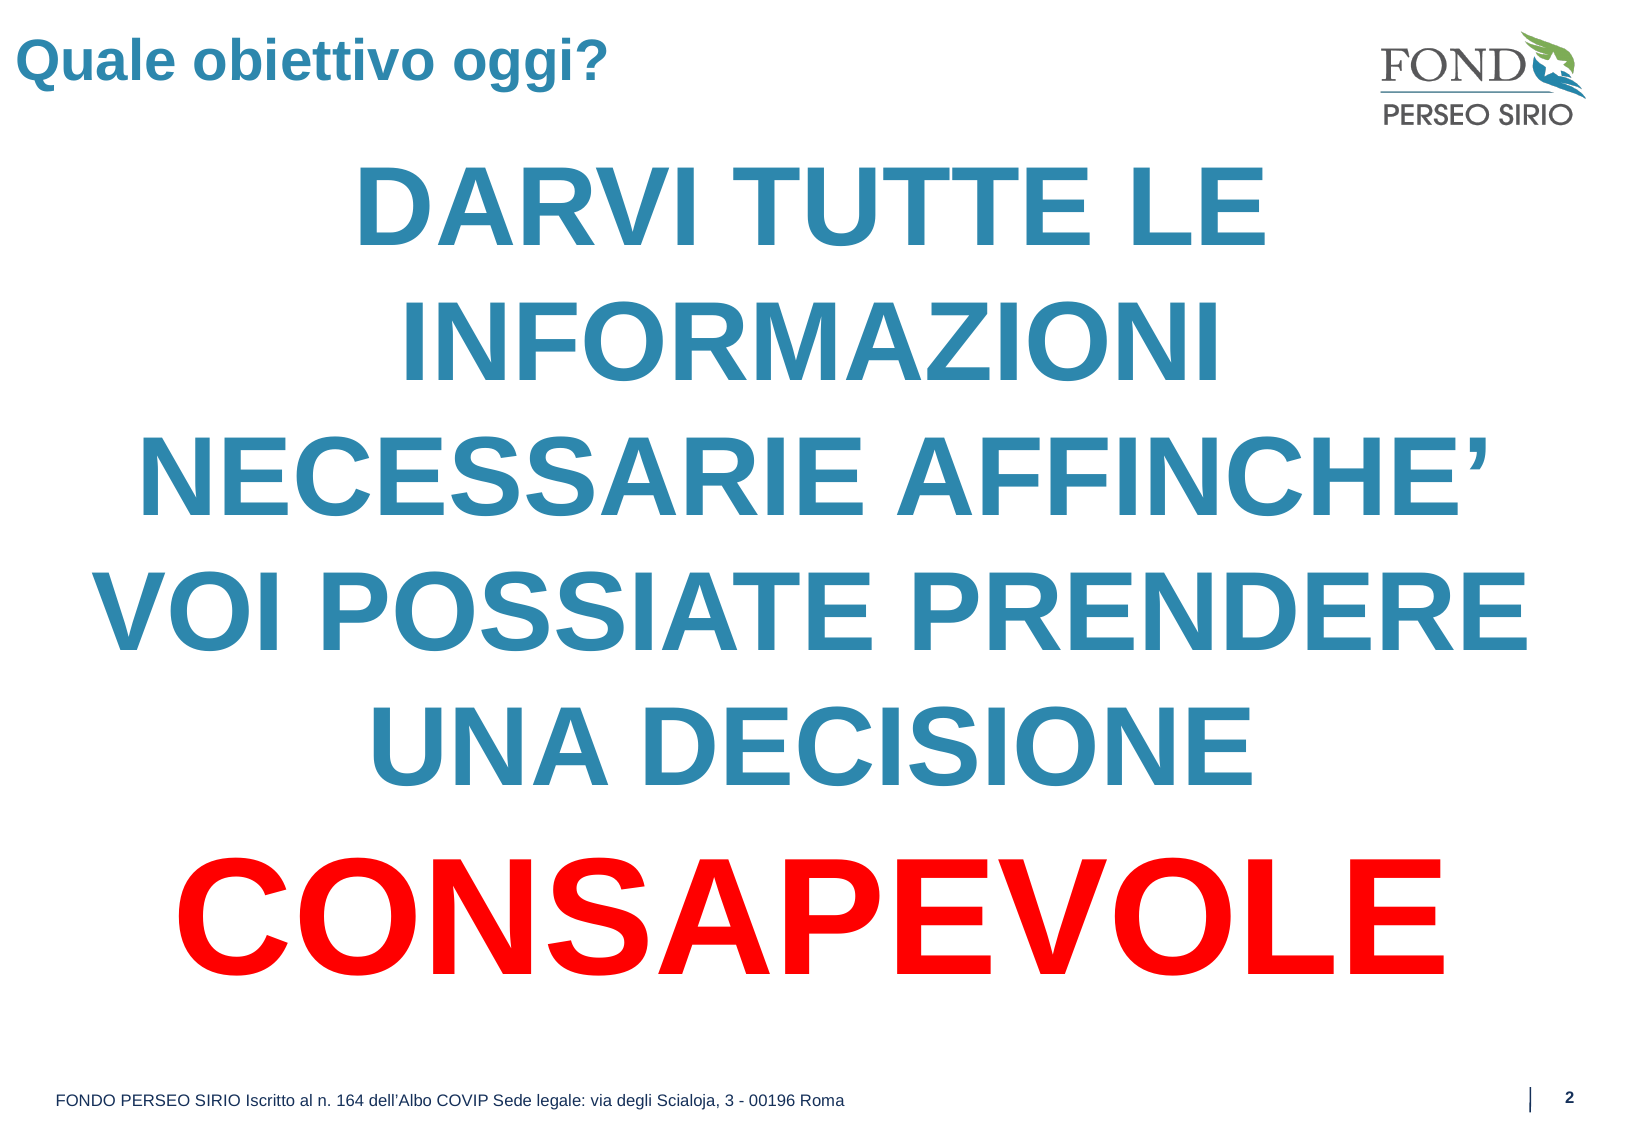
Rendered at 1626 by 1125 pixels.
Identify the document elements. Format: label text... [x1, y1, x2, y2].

slide_number 2 [1522, 1081, 1590, 1125]
footer FONDO PERSEO SIRIO Iscritto al n. 164 dell’Albo COVIP Sede legale: via degli Scialoja, 3 - 00196 Roma [40, 1082, 1504, 1125]
title Quale obiettivo oggi? [0, 0, 1368, 102]
picture [1379, 31, 1586, 132]
text_box DARVI TUTTE LE INFORMAZIONI NECESSARIE AFFINCHE’ VOI POSSIATE PRENDERE UNA DECISIONE CONSAPEVOLE [60, 125, 1565, 1016]
